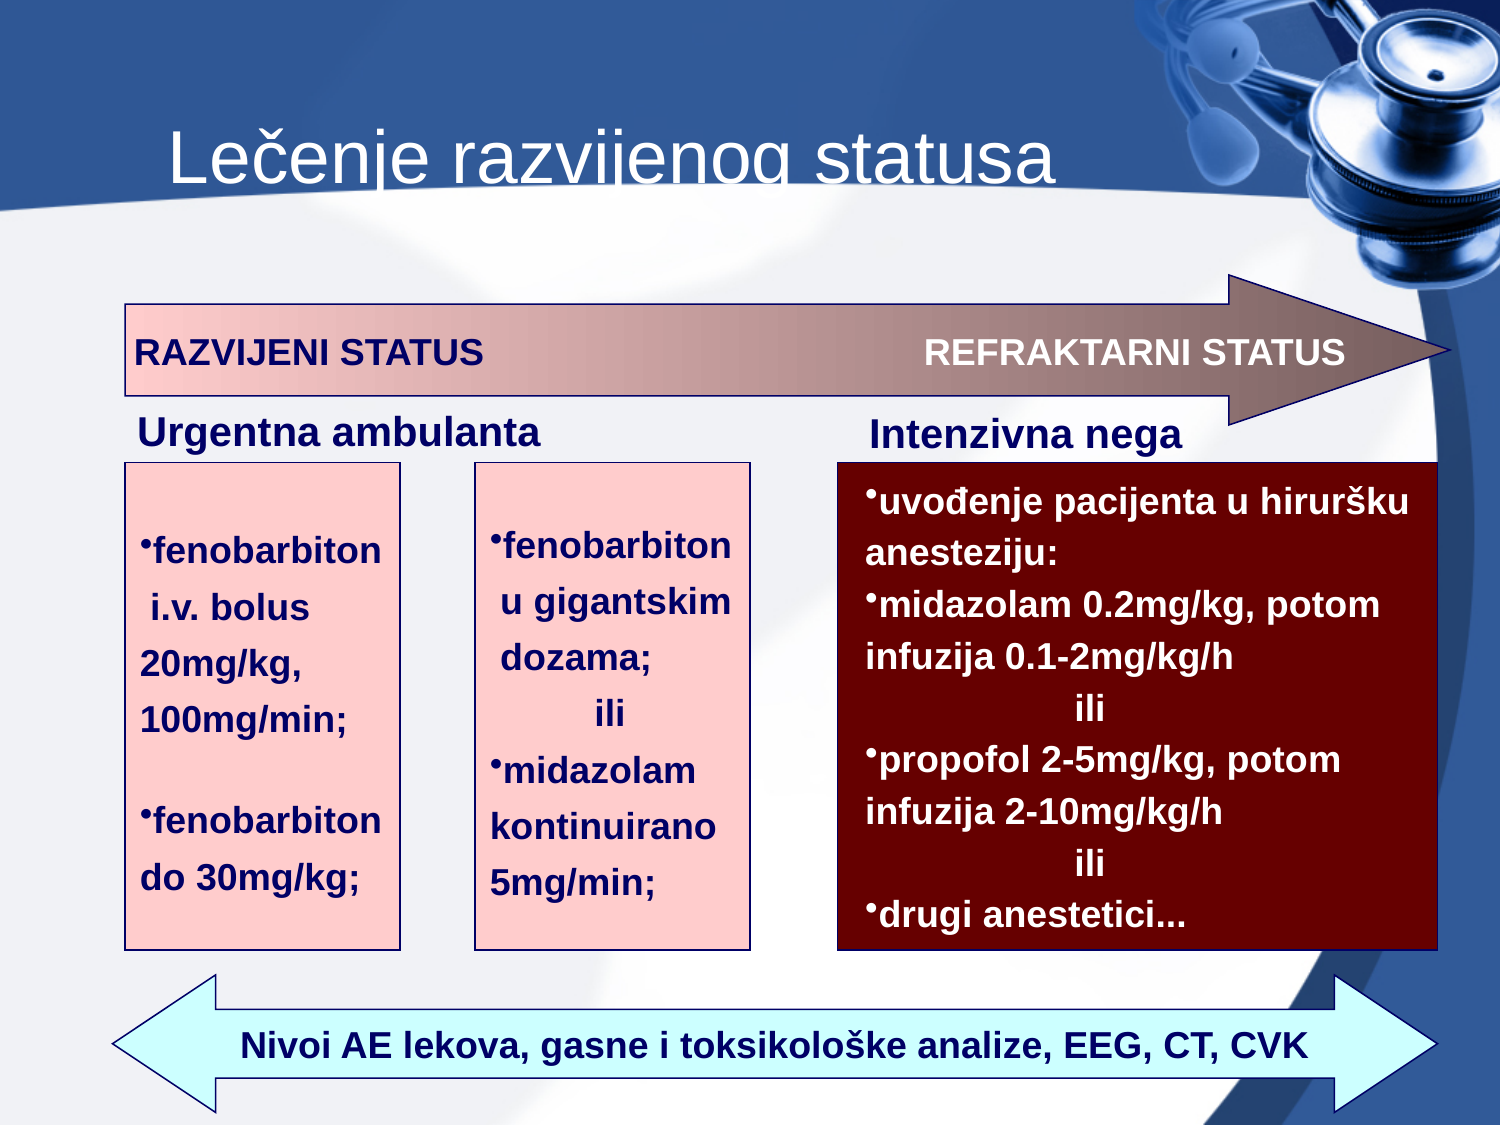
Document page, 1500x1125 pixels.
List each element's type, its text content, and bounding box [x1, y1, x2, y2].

text_box RAZVIJENI STATUS REFRAKTARNI STATUS [125, 274, 1451, 425]
text_box Urgentna ambulanta [122, 397, 556, 463]
slide_number 51 [937, 1062, 1294, 1101]
picture [0, 0, 1500, 1125]
text_box fenobarbiton u gigantskim dozama; ili midazolam kontinuirano 5mg/min; [474, 462, 750, 950]
title Lečenje razvijenog statusa [152, 74, 1328, 232]
text_box fenobarbiton i.v. bolus 20mg/kg, 100mg/min; fenobarbiton do 30mg/kg; [125, 463, 400, 950]
text_box uvođenje pacijenta u hiruršku anesteziju: midazolam 0.2mg/kg, potom infuzija 0.1-2mg/kg/h ili propofol 2-5mg/kg, potom infuzija 2-10mg/kg/h ili drugi anestetici... [850, 462, 1450, 943]
text_box Intenzivna nega [854, 399, 1198, 462]
text_box Nivoi AE lekova, gasne i toksikološke analize, EEG, CT, CVK [112, 974, 1438, 1113]
text_box [837, 462, 1438, 950]
